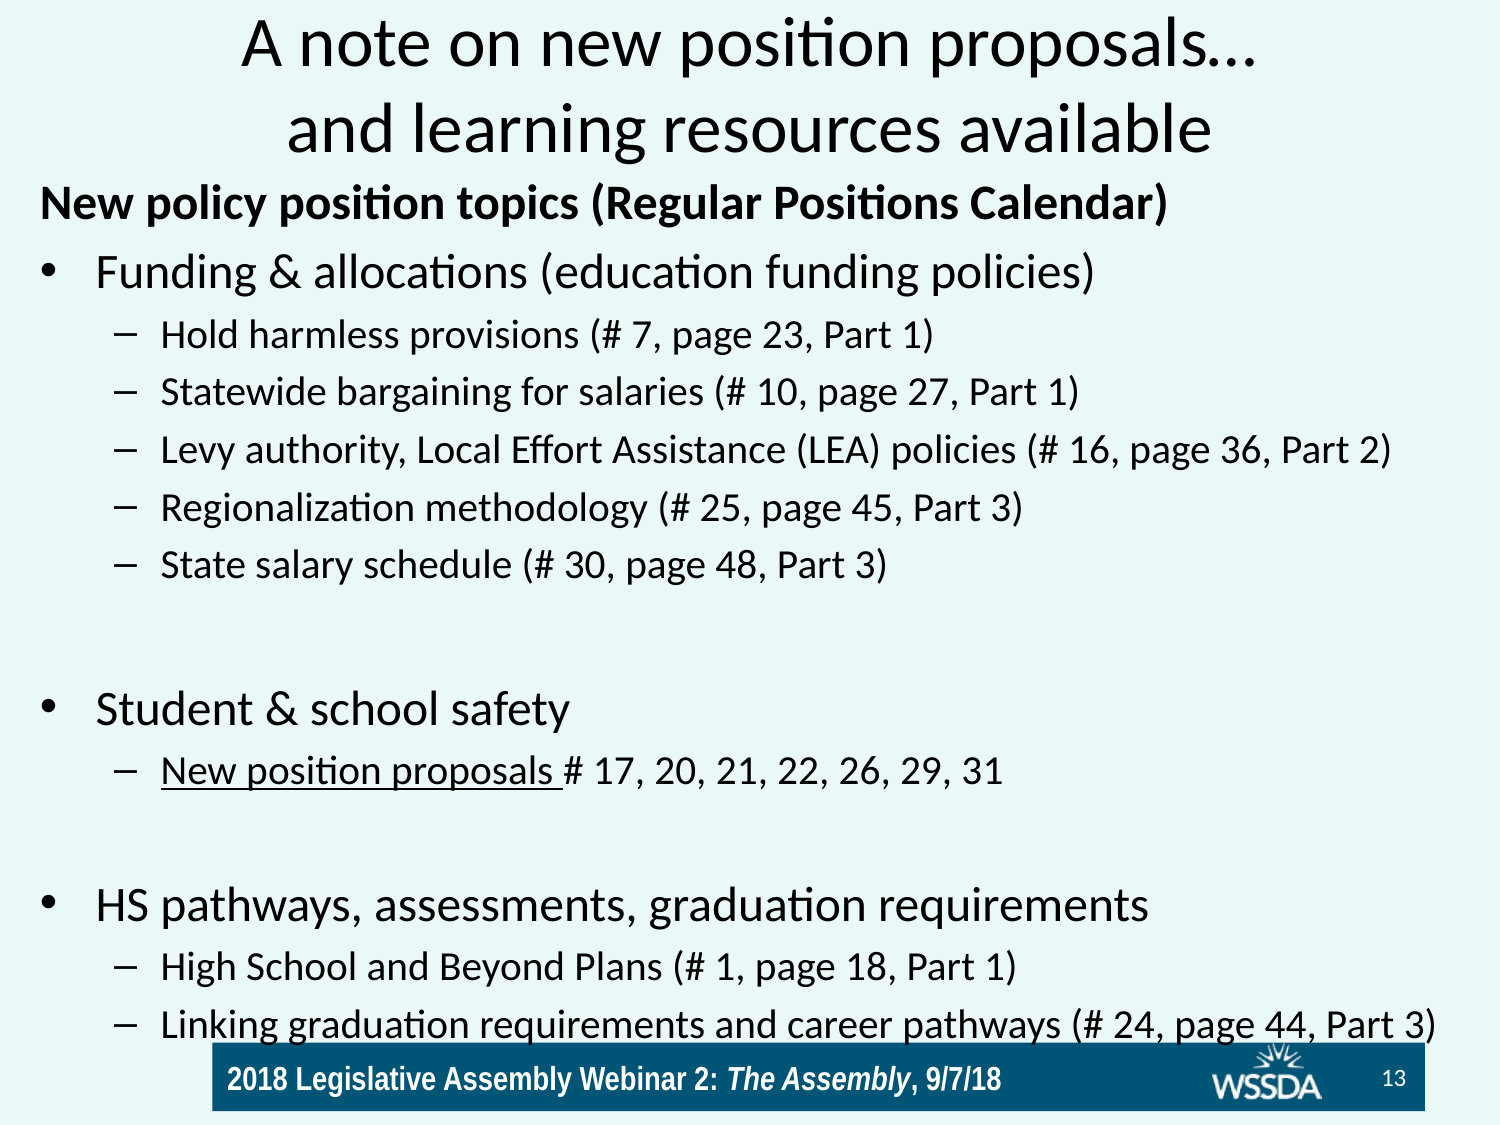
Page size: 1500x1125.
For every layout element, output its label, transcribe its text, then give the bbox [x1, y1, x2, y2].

list New policy position topics (Regular Positions Calendar) Funding & allocations (education funding policies) Hold harmless provisions (# 7, page 23, Part 1) Statewide bargaining for salaries (# 10, page 27, Part 1) Levy authority, Local Effort Assistance (LEA) policies (# 16, page 36, Part 2) Regionalization methodology (# 25, page 45, Part 3) State salary schedule (# 30, page 48, Part 3) Student & school safety New position proposals # 17, 20, 21, 22, 26, 29, 31 HS pathways, assessments, graduation requirements High School and Beyond Plans (# 1, page 18, Part 1) Linking graduation requirements and career pathways (# 24, page 44, Part 3) [24, 162, 1475, 1063]
title A note on new position proposals… and learning resources available [24, 0, 1475, 162]
slide_number 13 [1071, 1046, 1422, 1107]
